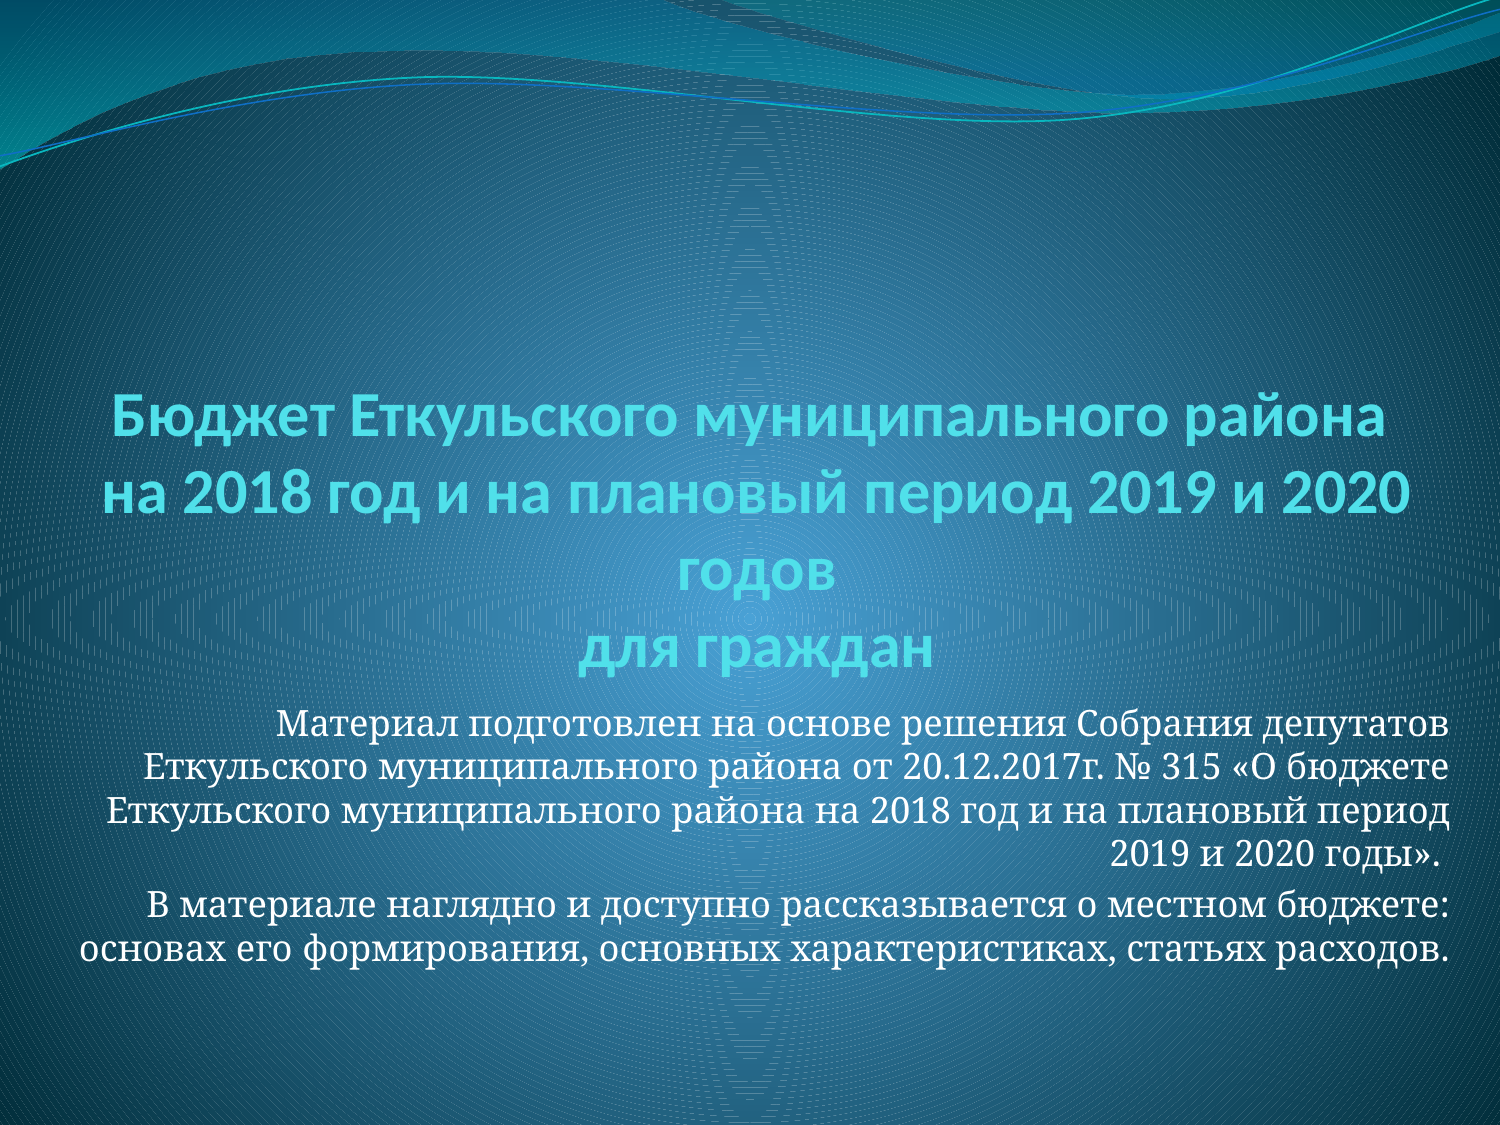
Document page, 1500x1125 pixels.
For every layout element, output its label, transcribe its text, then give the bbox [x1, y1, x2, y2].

title Бюджет Еткульского муниципального района на 2018 год и на плановый период 2019 и 2020 годов для граждан [64, 54, 1453, 681]
subtitle Материал подготовлен на основе решения Собрания депутатов Еткульского муниципального района от 20.12.2017г. № 315 «О бюджете Еткульского муниципального района на 2018 год и на плановый период 2019 и 2020 годы». В материале наглядно и доступно рассказывается о местном бюджете: основах его формирования, основных характеристиках, статьях расходов. [75, 692, 1459, 1012]
